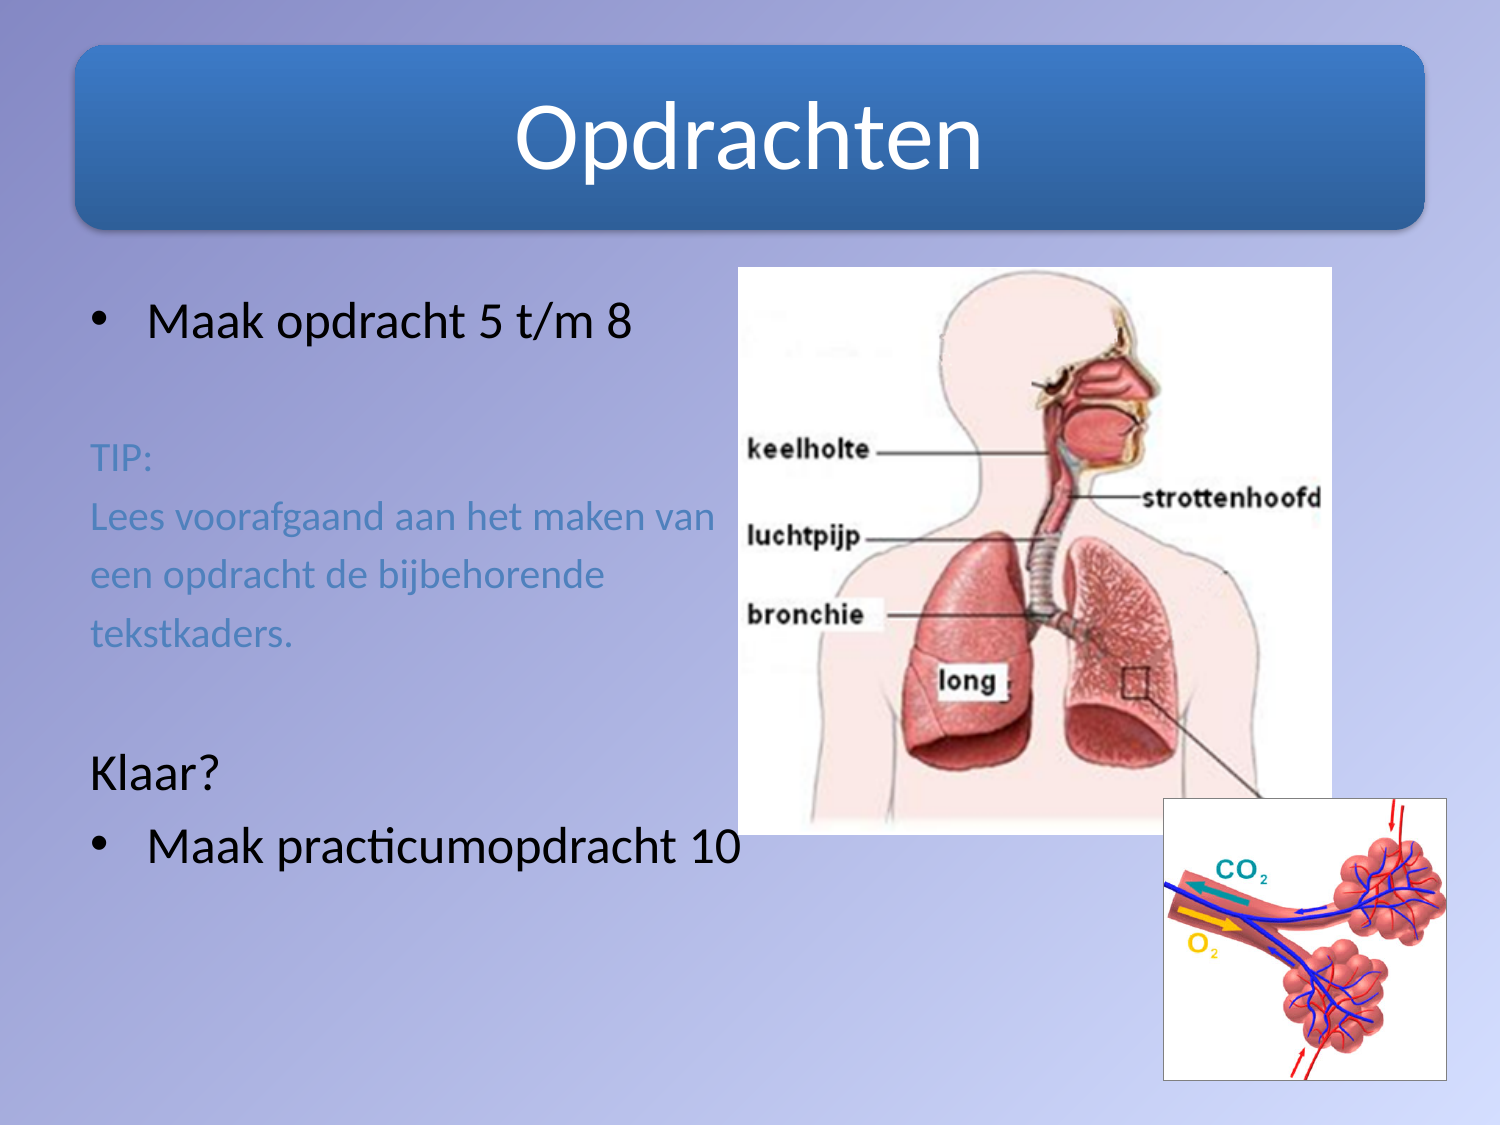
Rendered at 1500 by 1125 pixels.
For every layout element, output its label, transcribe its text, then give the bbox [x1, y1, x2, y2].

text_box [74, 44, 1426, 233]
picture [737, 266, 1448, 1081]
list Maak opdracht 5 t/m 8 TIP: Lees voorafgaand aan het maken van een opdracht de bijbehorende tekstkaders. Klaar? Maak practicumopdracht 10 [75, 278, 774, 1005]
